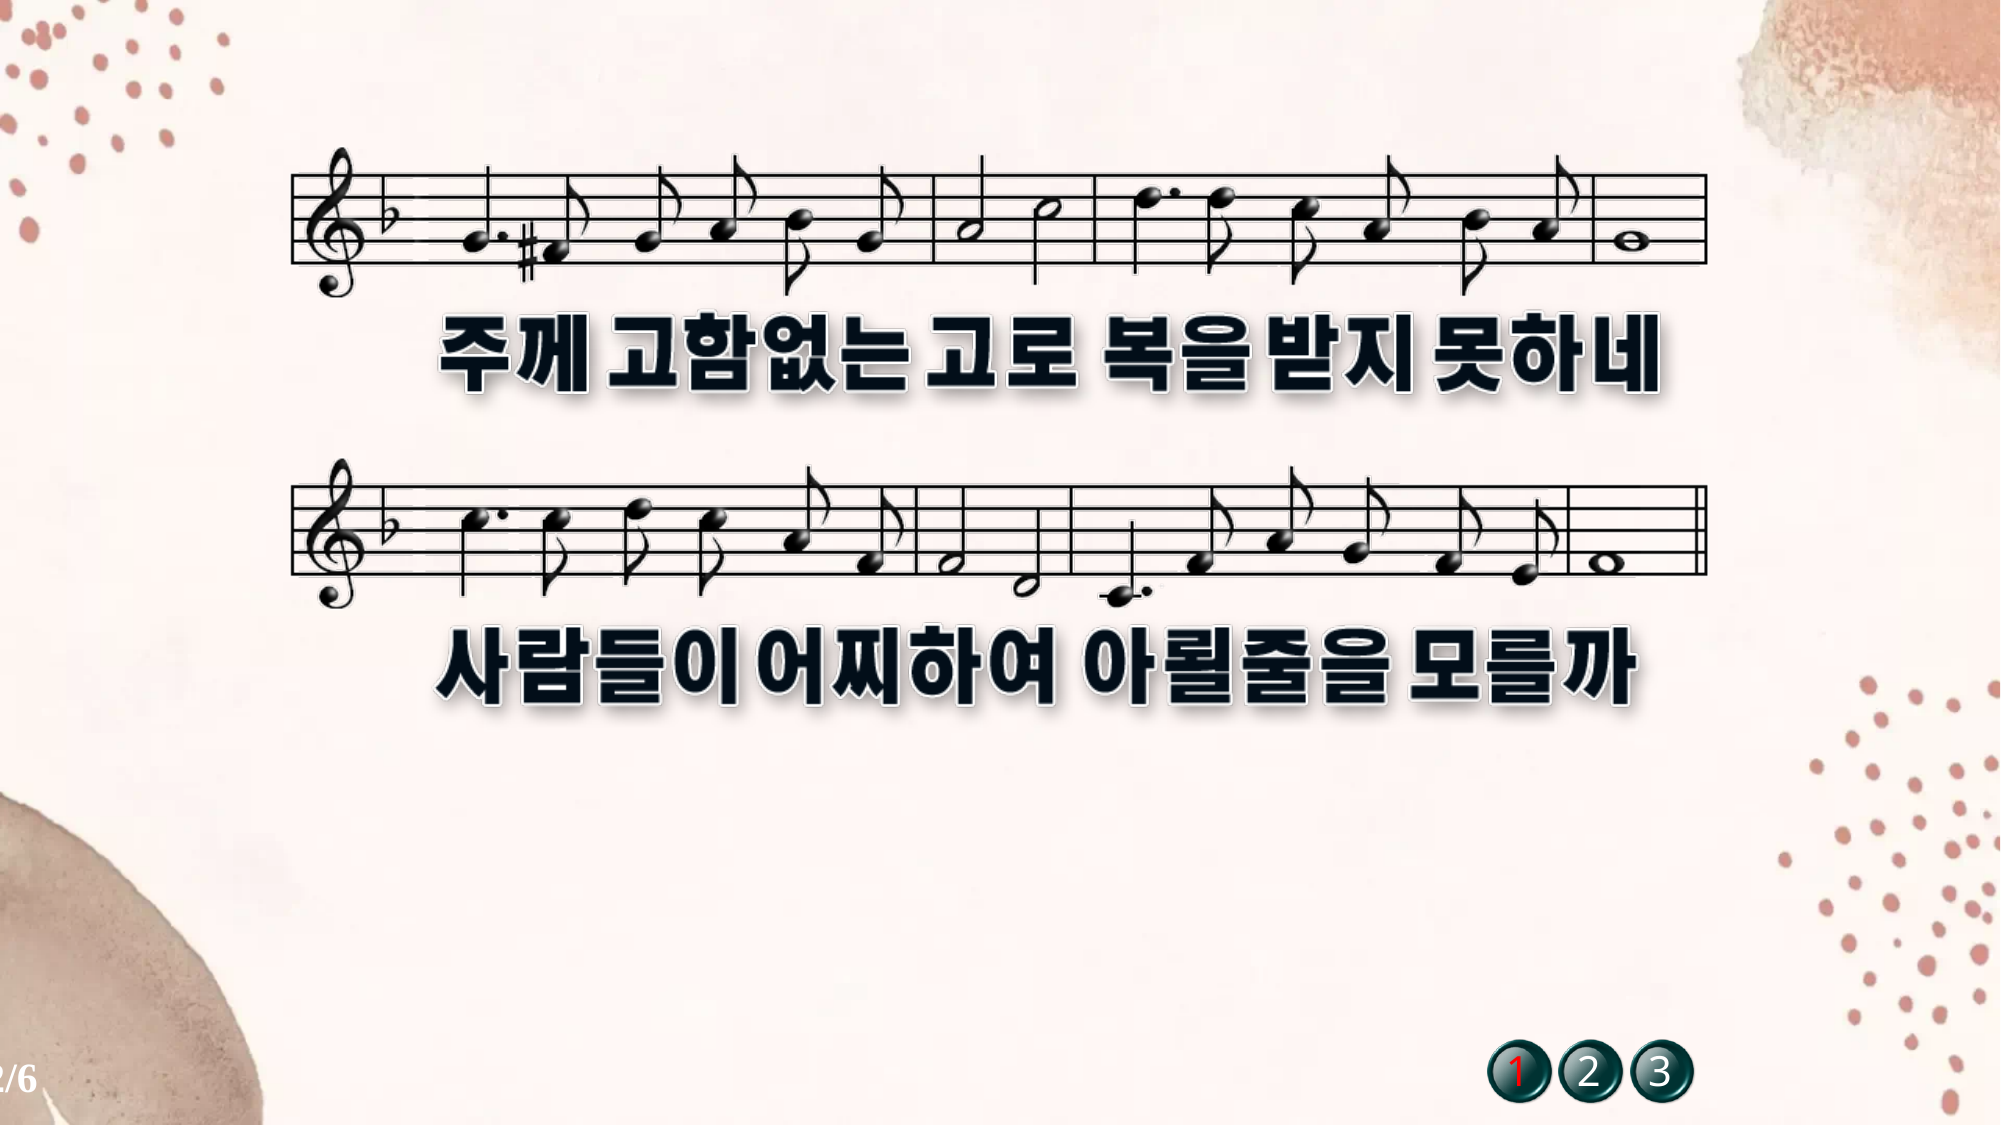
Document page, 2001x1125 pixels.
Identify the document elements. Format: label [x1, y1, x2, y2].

picture [0, 0, 2001, 1125]
text_box [1484, 1035, 1555, 1106]
text_box [1627, 1035, 1697, 1106]
text_box [1555, 1035, 1626, 1106]
